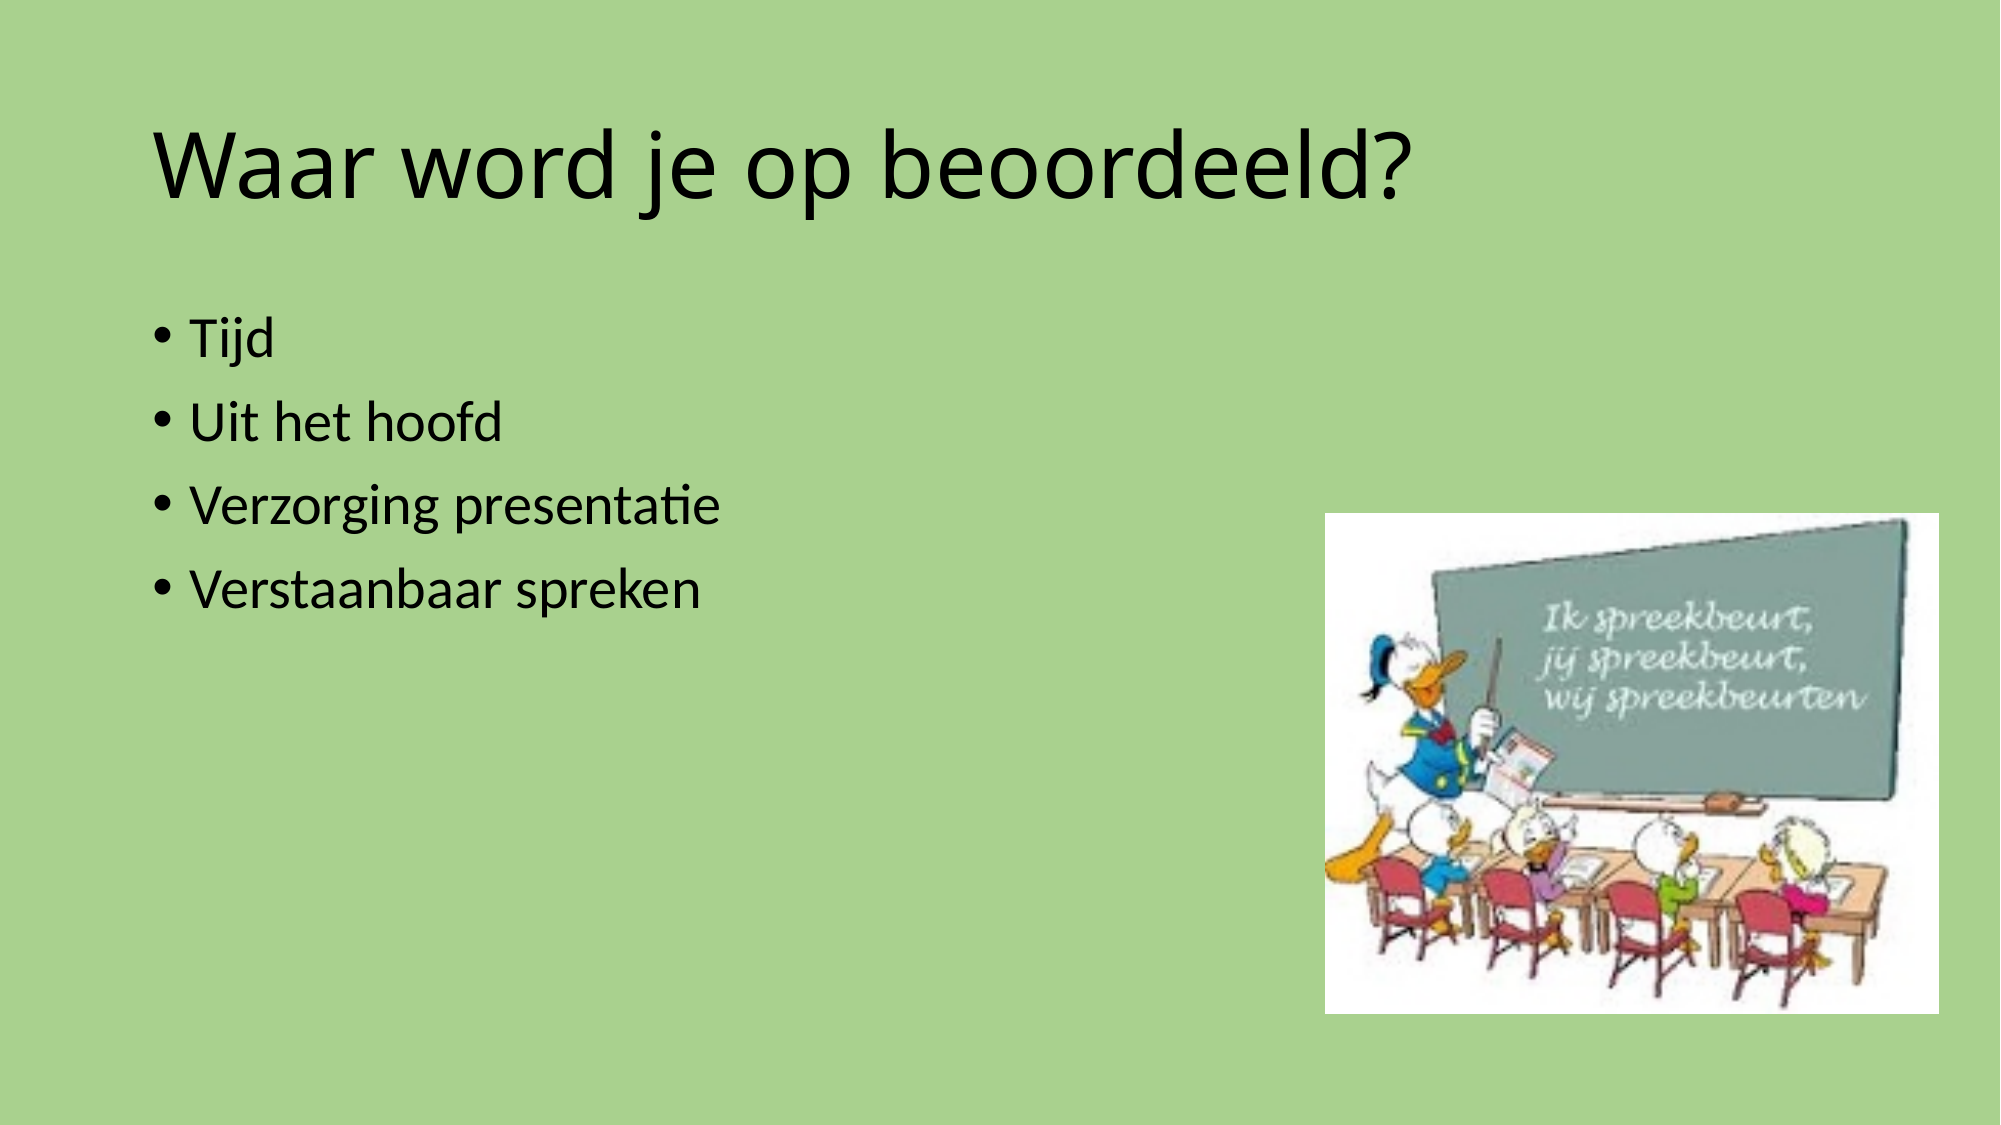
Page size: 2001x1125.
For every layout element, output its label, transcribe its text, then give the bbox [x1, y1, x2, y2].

list Tijd Uit het hoofd Verzorging presentatie Verstaanbaar spreken [137, 299, 1863, 1014]
title Waar word je op beoordeeld? [137, 59, 1863, 278]
picture [1325, 513, 1939, 1014]
